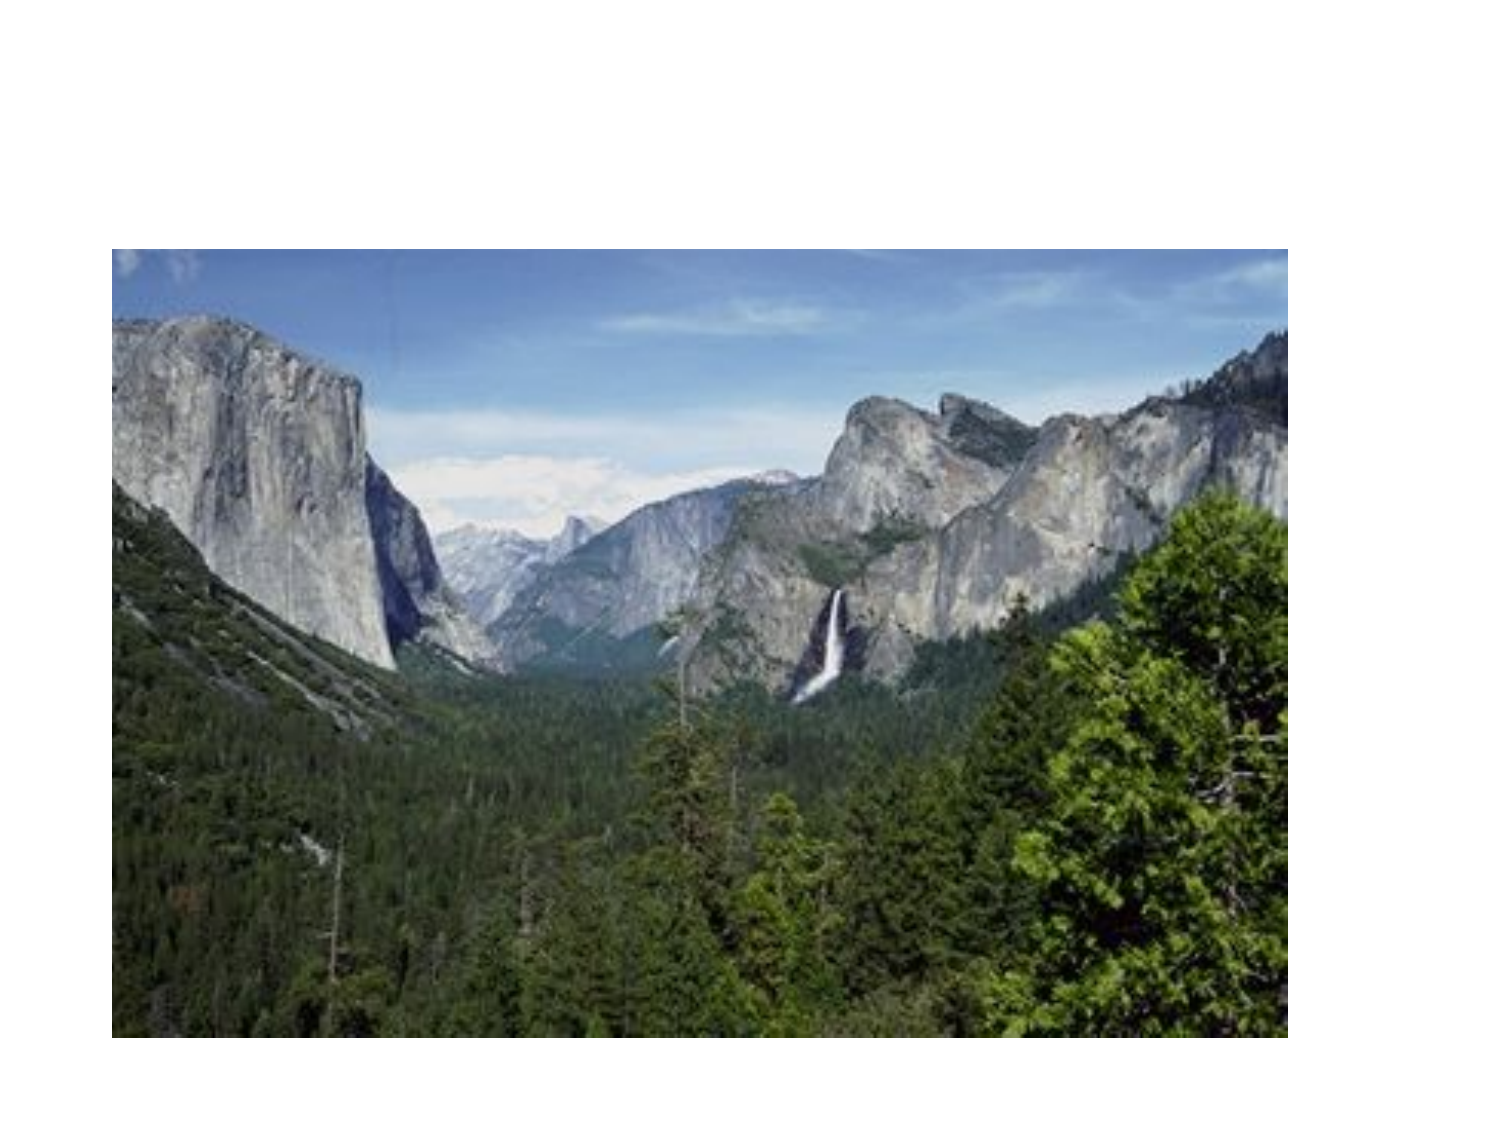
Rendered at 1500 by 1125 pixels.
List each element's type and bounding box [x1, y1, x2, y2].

list [112, 249, 1288, 1038]
